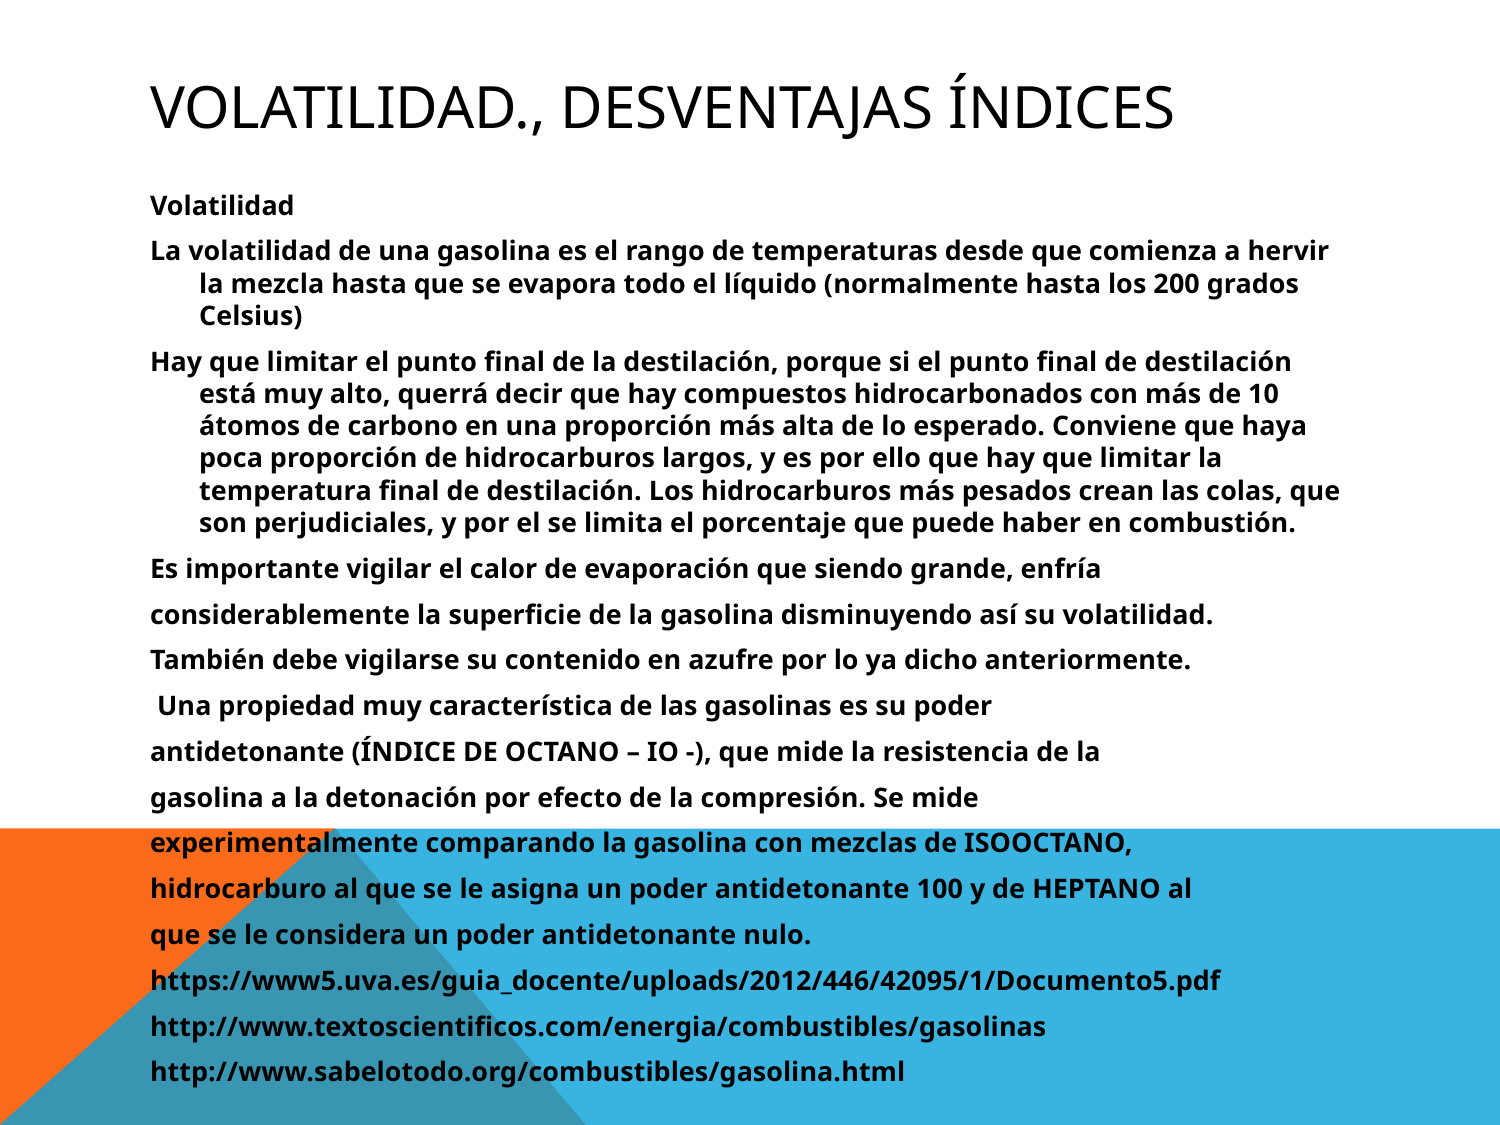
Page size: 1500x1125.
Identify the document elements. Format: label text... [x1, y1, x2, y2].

title volatilidad., desventajas índices [135, 60, 1369, 150]
list Volatilidad La volatilidad de una gasolina es el rango de temperaturas desde que comienza a hervir la mezcla hasta que se evapora todo el líquido (normalmente hasta los 200 grados Celsius) Hay que limitar el punto final de la destilación, porque si el punto final de destilación está muy alto, querrá decir que hay compuestos hidrocarbonados con más de 10 átomos de carbono en una proporción más alta de lo esperado. Conviene que haya poca proporción de hidrocarburos largos, y es por ello que hay que limitar la temperatura final de destilación. Los hidrocarburos más pesados crean las colas, que son perjudiciales, y por el se limita el porcentaje que puede haber en combustión. Es importante vigilar el calor de evaporación que siendo grande, enfría considerablemente la superficie de la gasolina disminuyendo así su volatilidad. También debe vigilarse su contenido en azufre por lo ya dicho anteriormente. Una propiedad muy característica de las gasolinas es su poder antidetonante (ÍNDICE DE OCTANO – IO -), que mide la resistencia de la gasolina a la detonación por efecto de la compresión. Se mide experimentalmente comparando la gasolina con mezclas de ISOOCTANO, hidrocarburo al que se le asigna un poder antidetonante 100 y de HEPTANO al que se le considera un poder antidetonante nulo. https://www5.uva.es/guia_docente/uploads/2012/446/42095/1/Documento5.pdf http://www.textoscientificos.com/energia/combustibles/gasolinas http://www.sabelotodo.org/combustibles/gasolina.html [135, 180, 1369, 1106]
